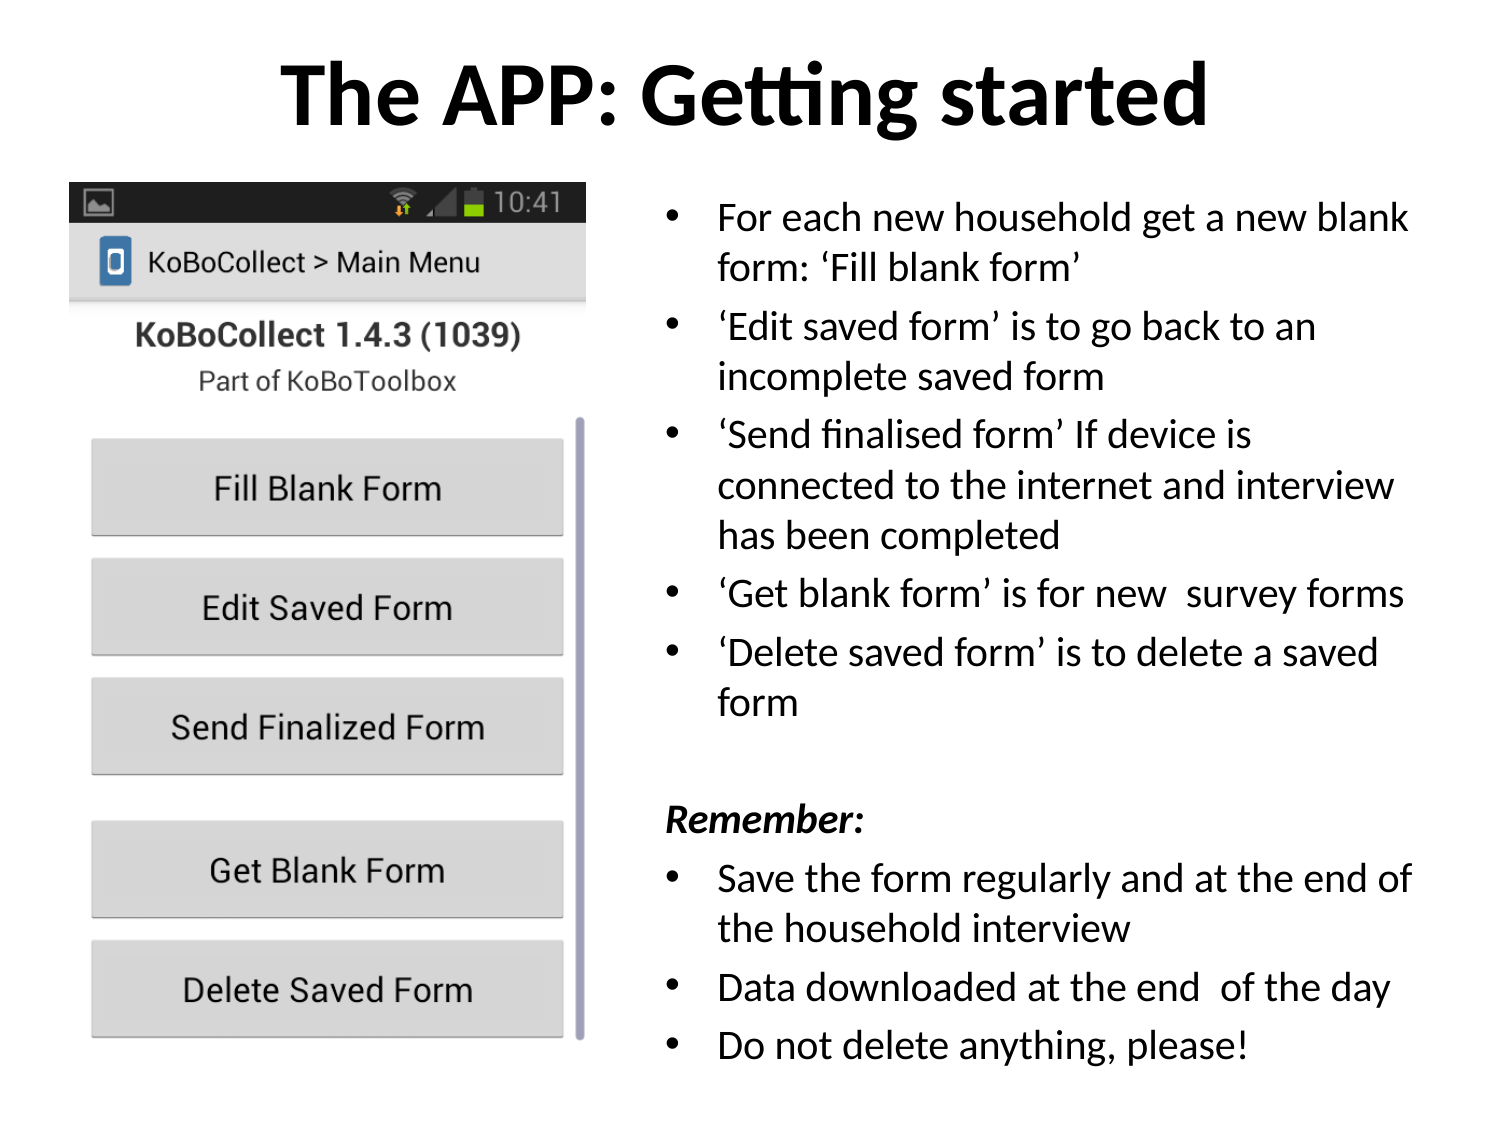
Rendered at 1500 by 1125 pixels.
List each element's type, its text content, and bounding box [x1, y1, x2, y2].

list For each new household get a new blank form: ‘Fill blank form’ ‘Edit saved form’ is to go back to an incomplete saved form ‘Send finalised form’ If device is connected to the internet and interview has been completed ‘Get blank form’ is for new survey forms ‘Delete saved form’ is to delete a saved form Remember: Save the form regularly and at the end of the household interview Data downloaded at the end of the day Do not delete anything, please! [650, 182, 1440, 1092]
picture [69, 181, 586, 1043]
title The APP: Getting started [52, 0, 1440, 183]
